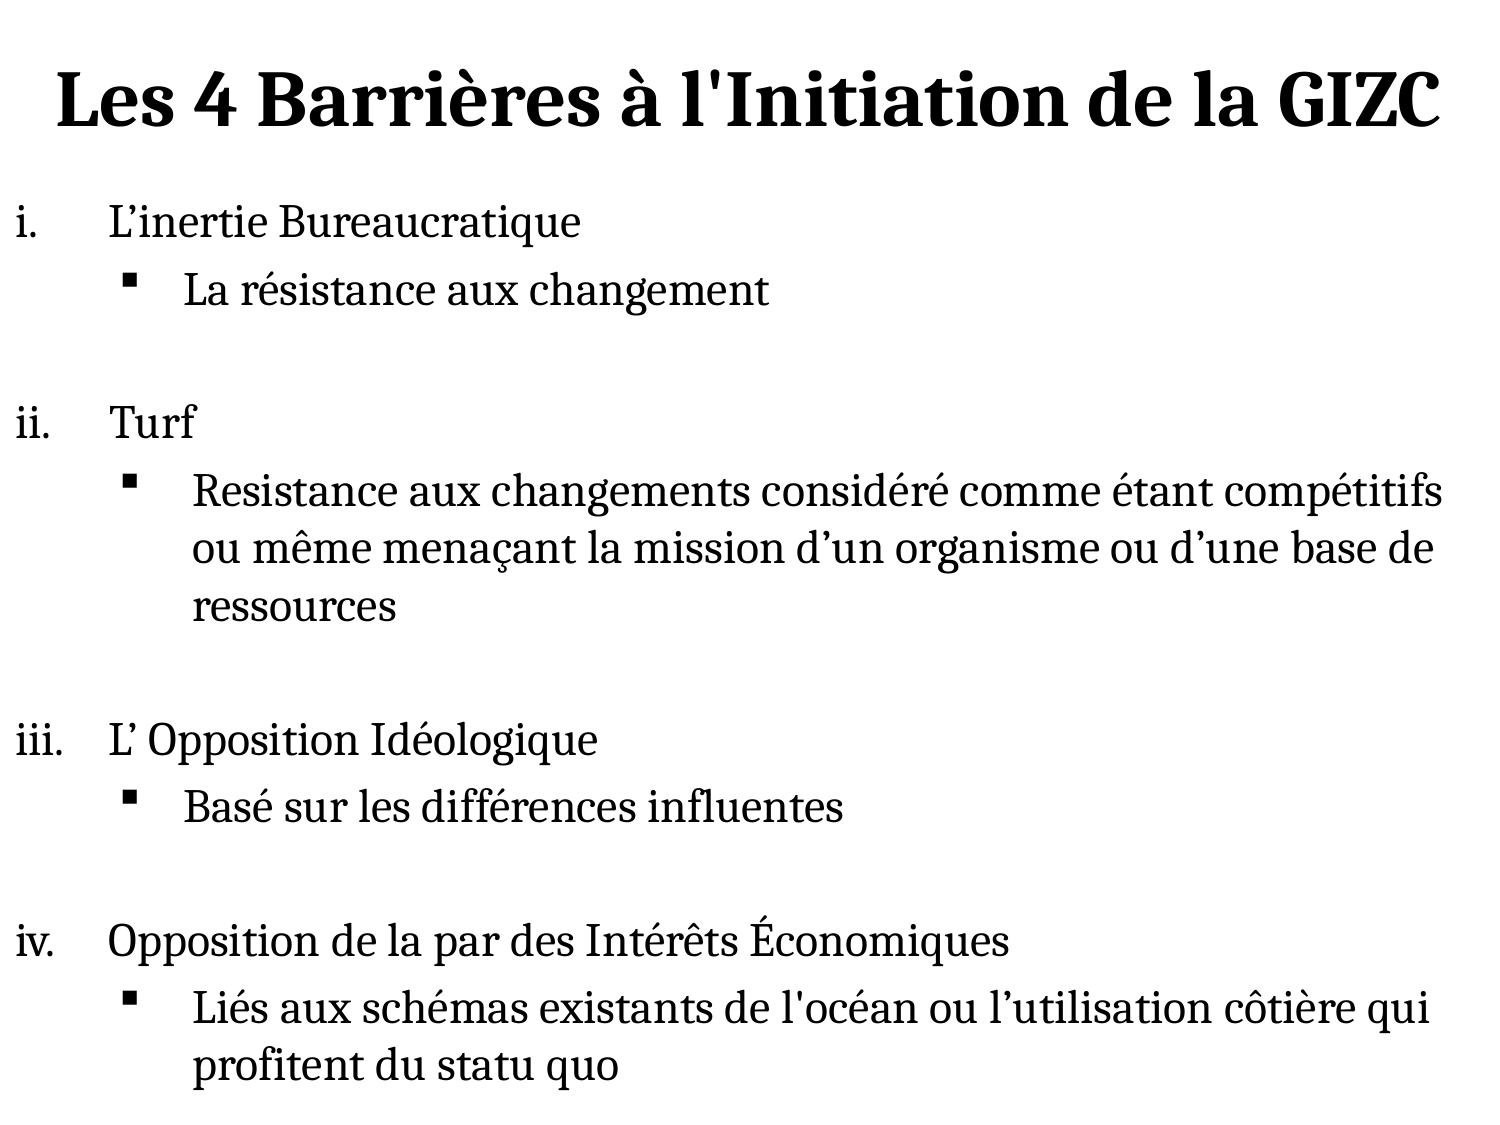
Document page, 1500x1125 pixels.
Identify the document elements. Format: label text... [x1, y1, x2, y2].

list L’inertie Bureaucratique La résistance aux changement Turf Resistance aux changements considéré comme étant compétitifs ou même menaçant la mission d’un organisme ou d’une base de ressources L’ Opposition Idéologique Basé sur les différences influentes Opposition de la par des Intérêts Économiques Liés aux schémas existants de l'océan ou l’utilisation côtière qui profitent du statu quo [0, 182, 1500, 925]
title Les 4 Barrières à l'Initiation de la GIZC [0, 0, 1500, 182]
